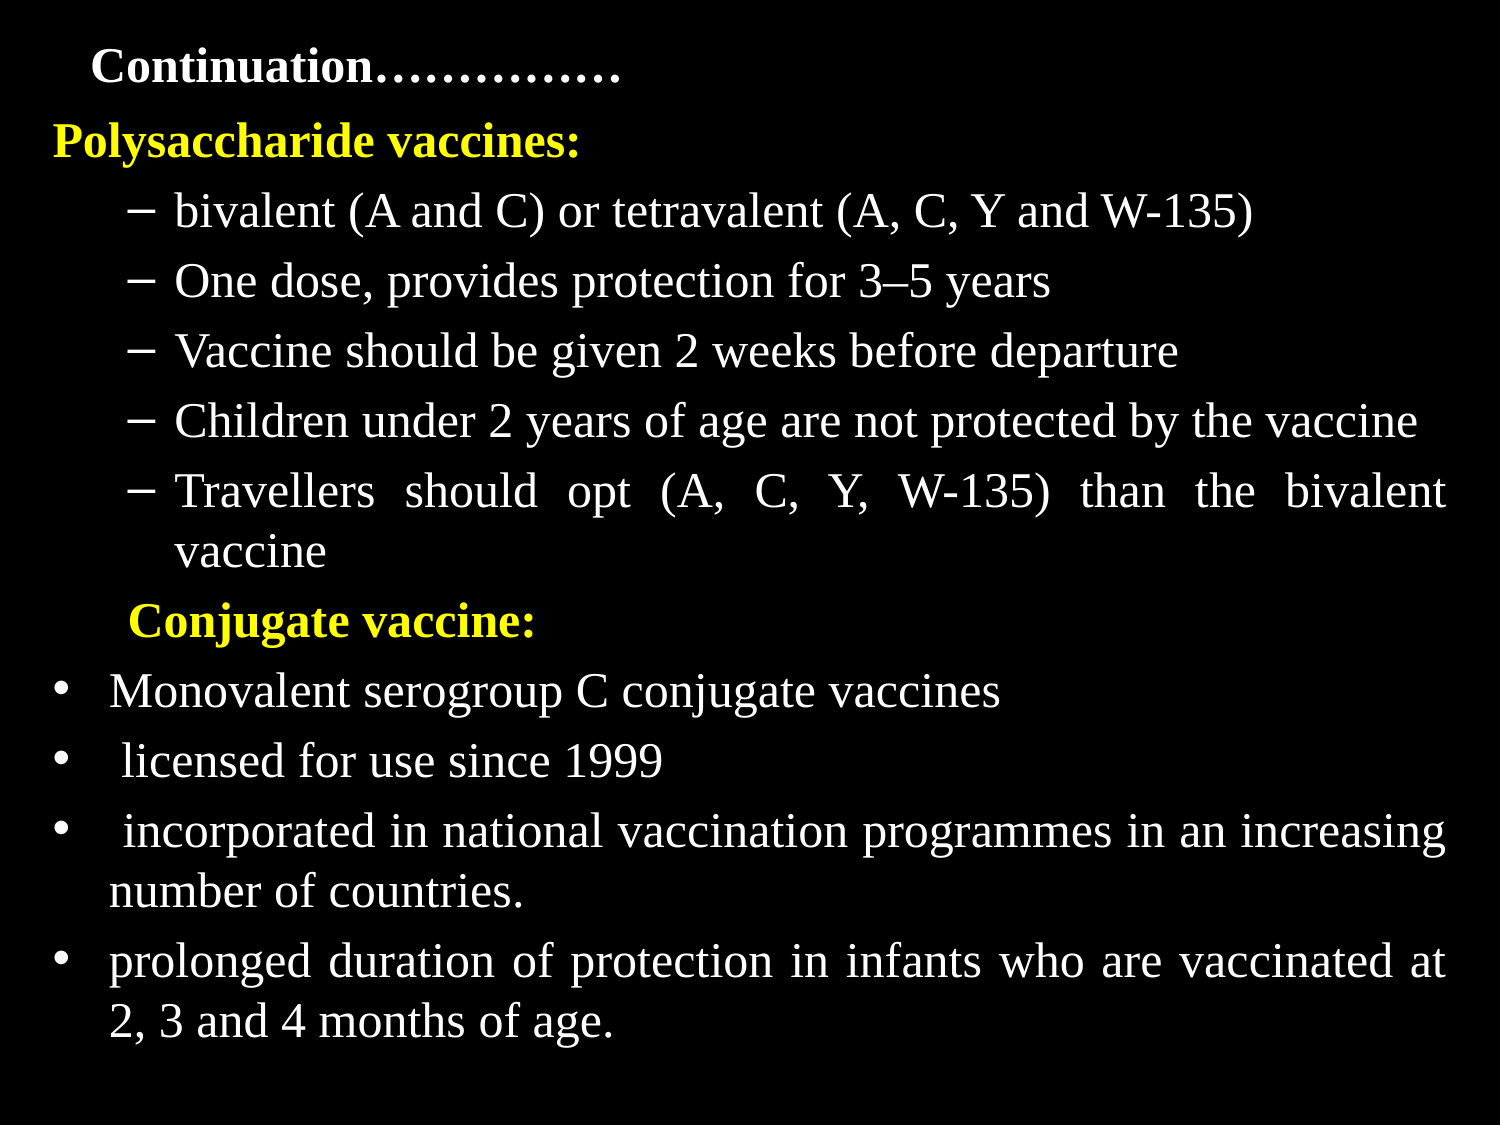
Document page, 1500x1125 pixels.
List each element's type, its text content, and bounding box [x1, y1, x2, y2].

list Polysaccharide vaccines: bivalent (A and C) or tetravalent (A, C, Y and W-135) One dose, provides protection for 3–5 years Vaccine should be given 2 weeks before departure Children under 2 years of age are not protected by the vaccine Travellers should opt (A, C, Y, W-135) than the bivalent vaccine Conjugate vaccine: Monovalent serogroup C conjugate vaccines licensed for use since 1999 incorporated in national vaccination programmes in an increasing number of countries. prolonged duration of protection in infants who are vaccinated at 2, 3 and 4 months of age. [37, 99, 1463, 1125]
title Continuation…………… [75, 0, 1425, 99]
